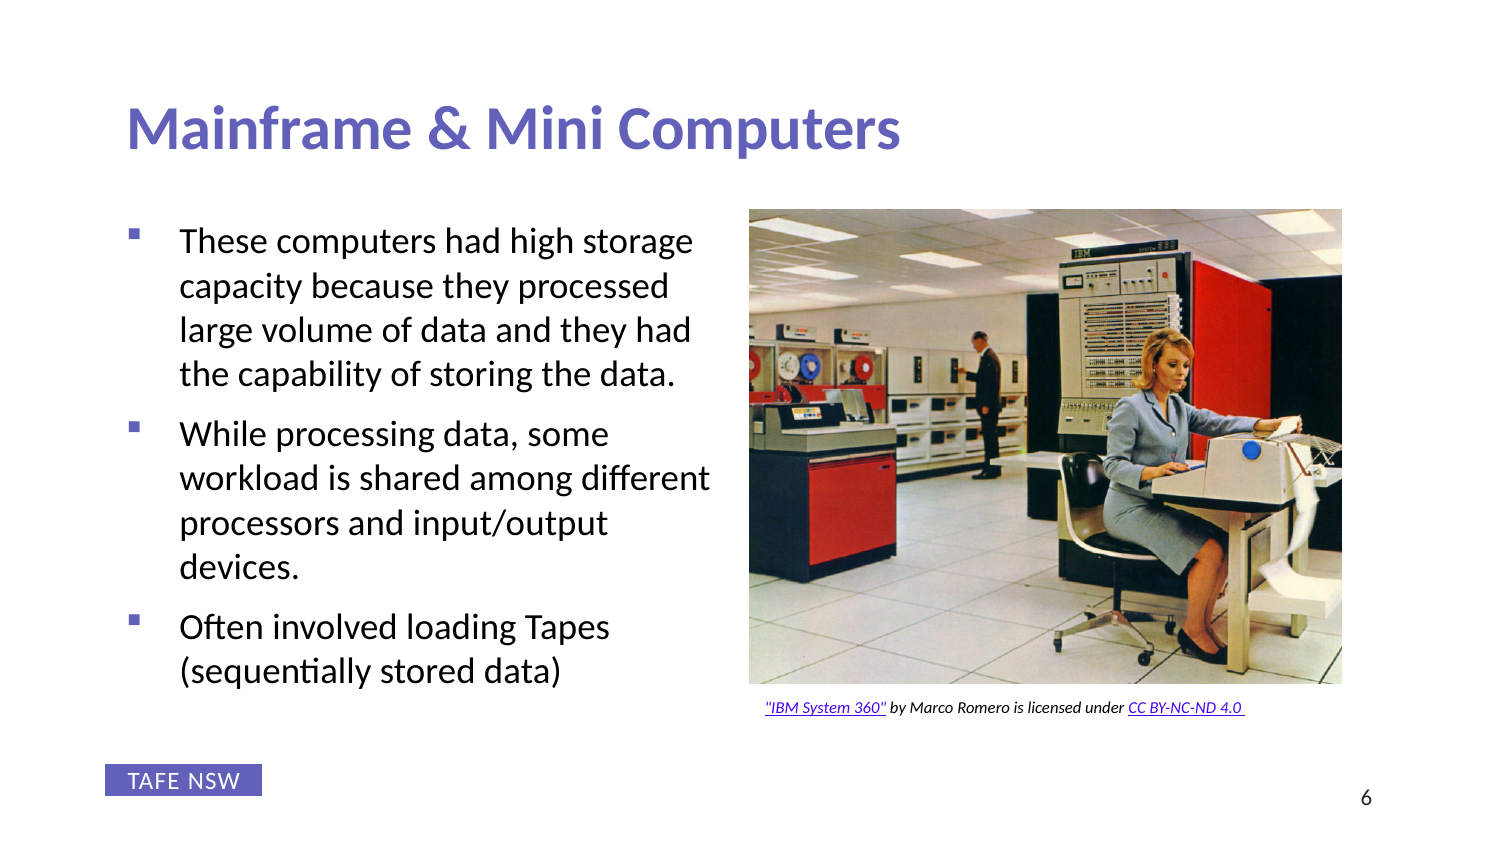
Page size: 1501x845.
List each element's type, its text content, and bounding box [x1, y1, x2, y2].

list These computers had high storage capacity because they processed large volume of data and they had the capability of storing the data. While processing data, some workload is shared among different processors and input/output devices. Often involved loading Tapes (sequentially stored data) [125, 209, 739, 706]
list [749, 209, 1342, 685]
text_box "IBM System 360" by Marco Romero is licensed under CC BY-NC-ND 4.0 [749, 692, 1329, 724]
slide_number 6 [1360, 783, 1435, 811]
title Mainframe & Mini Computers [125, 107, 1375, 158]
